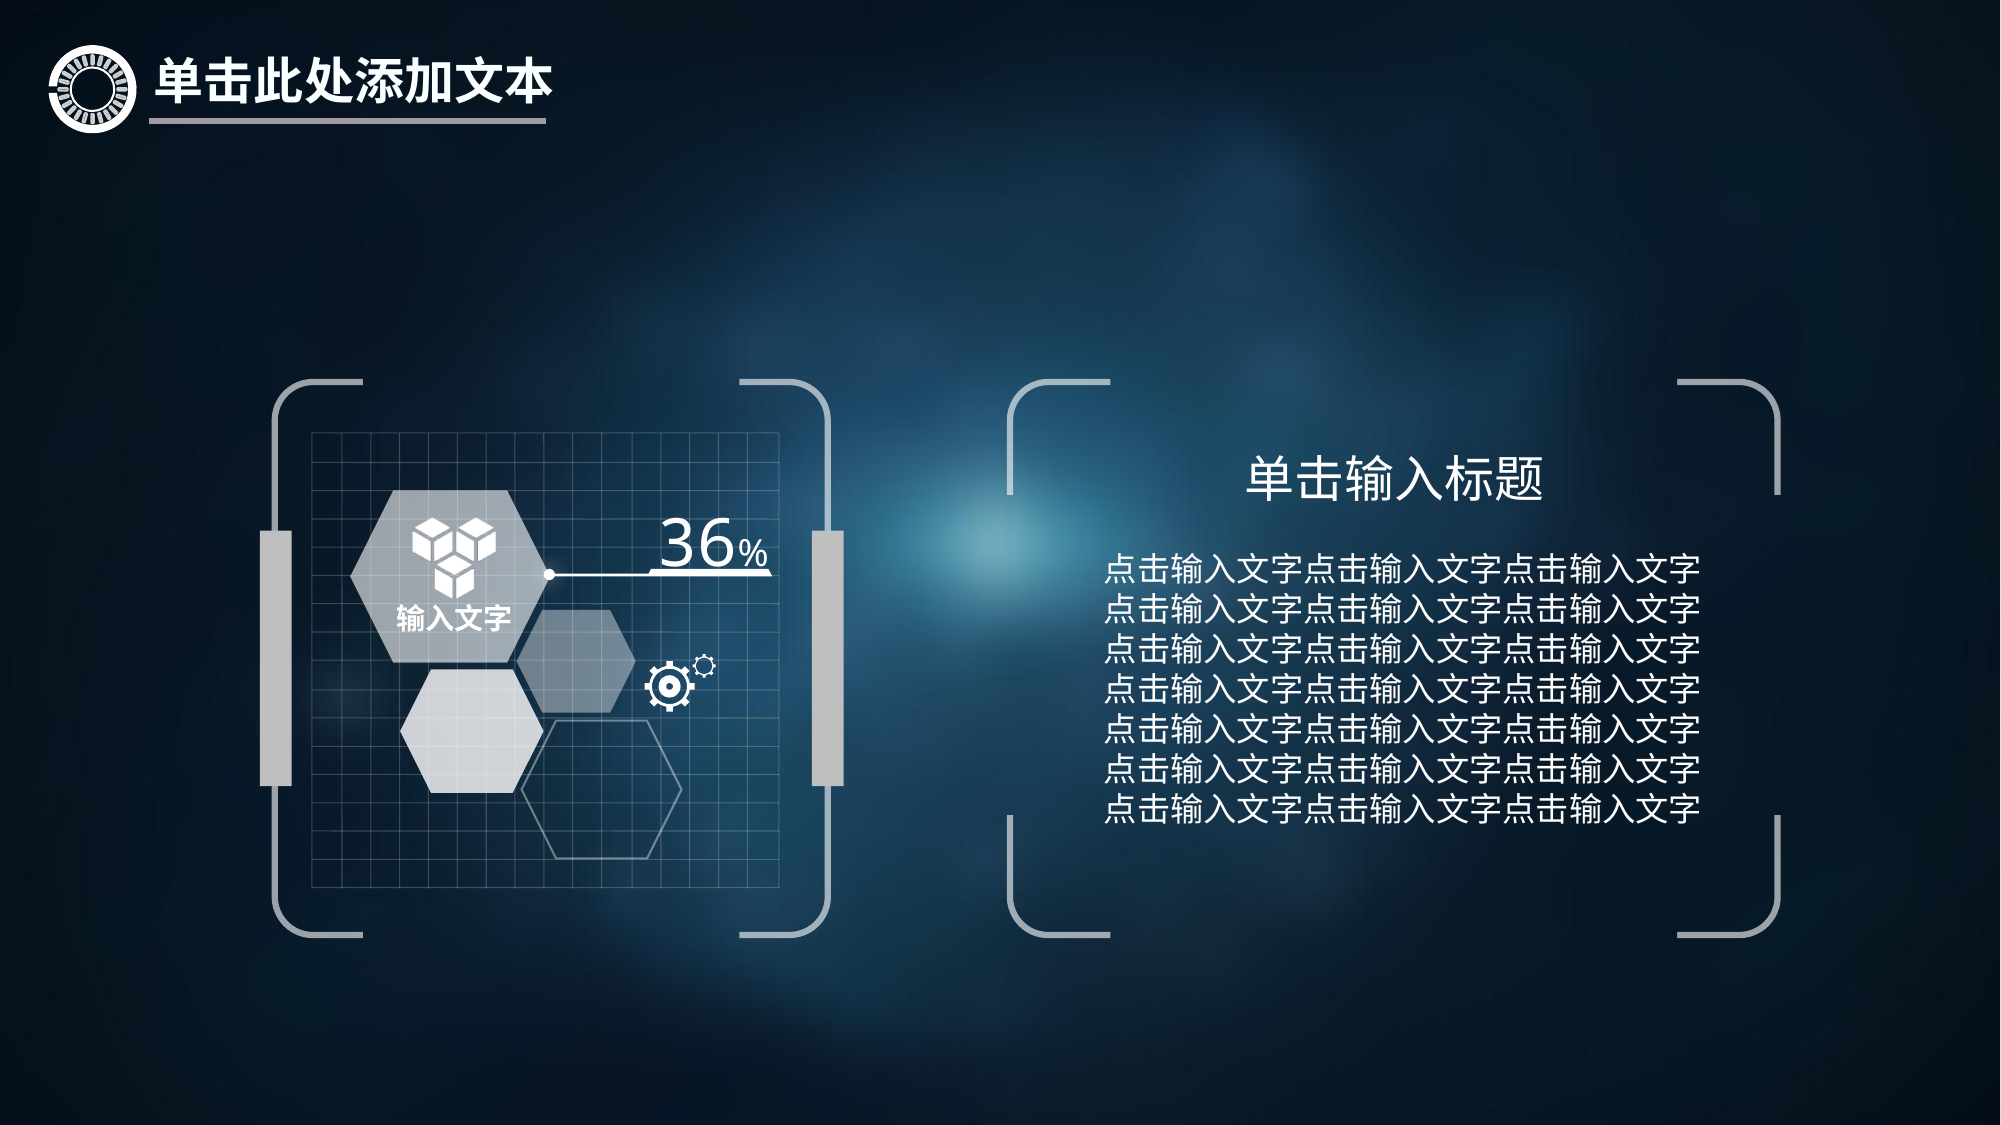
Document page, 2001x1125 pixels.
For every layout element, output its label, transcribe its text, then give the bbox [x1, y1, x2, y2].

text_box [989, 358, 1800, 950]
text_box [259, 358, 844, 950]
picture [0, 0, 2001, 1125]
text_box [48, 45, 137, 134]
text_box 单击此处添加文本 [137, 54, 579, 113]
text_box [515, 540, 583, 609]
